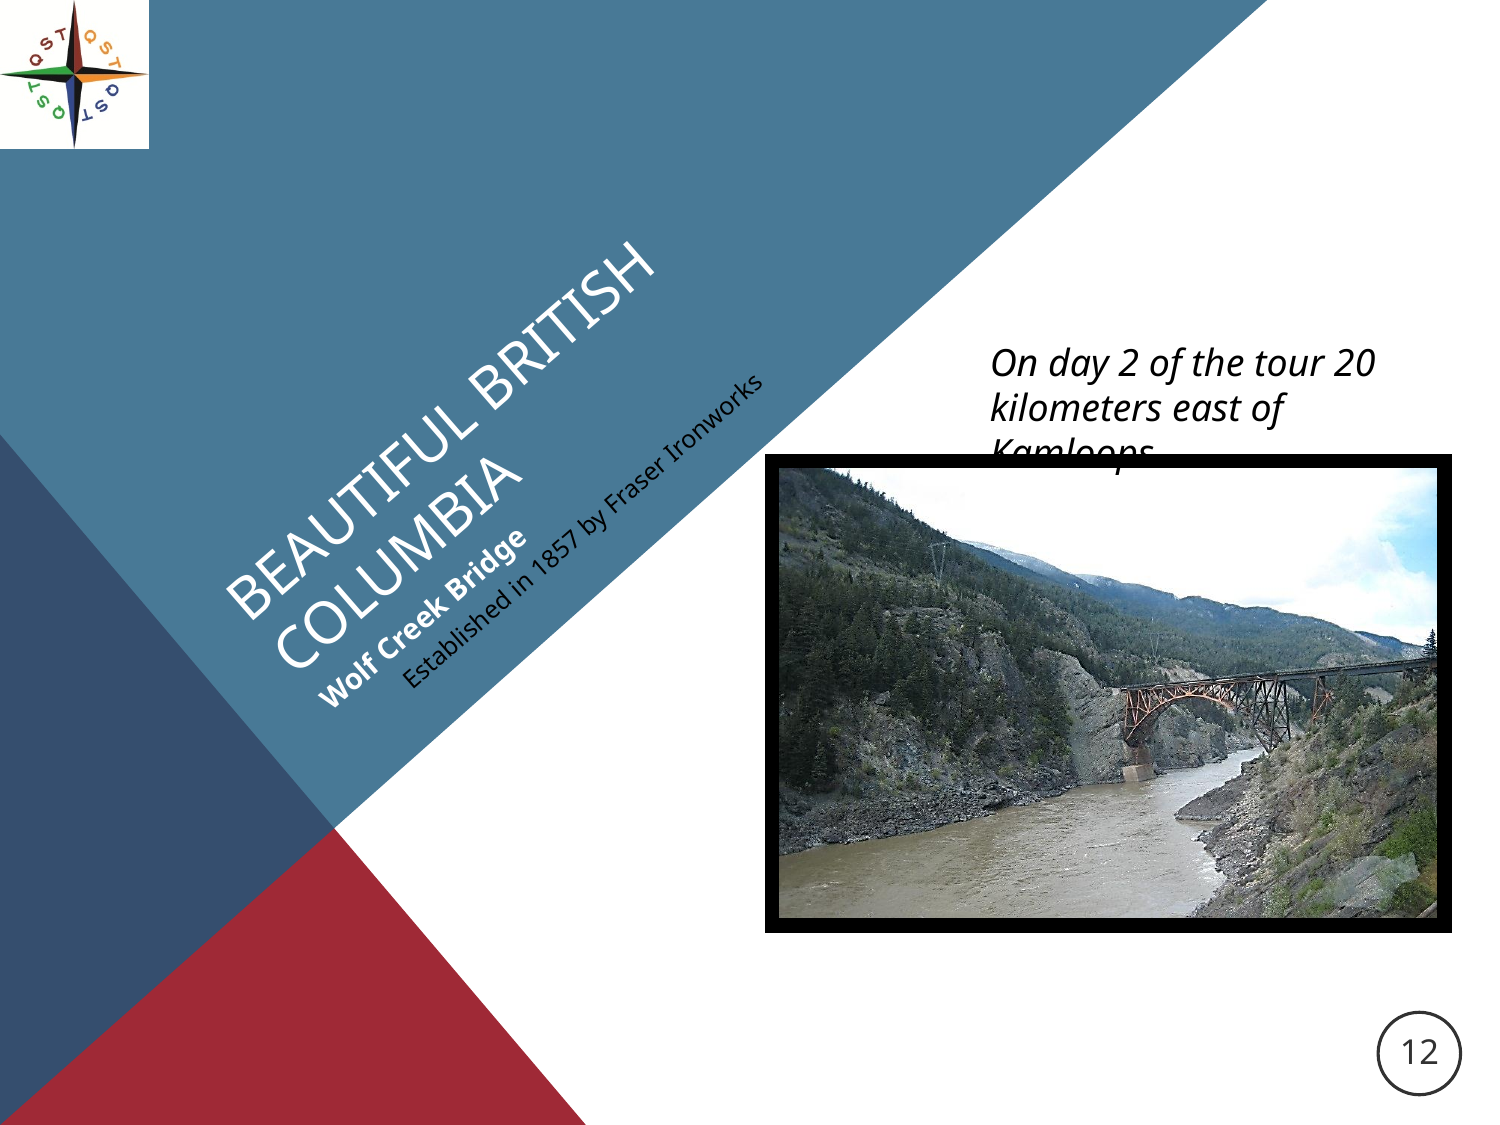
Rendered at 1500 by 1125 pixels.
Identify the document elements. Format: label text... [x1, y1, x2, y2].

picture [0, 0, 149, 149]
list Wolf Creek Bridge Established in 1857 by Fraser Ironworks [295, 70, 1081, 772]
text_box On day 2 of the tour 20 kilometers east of Kamloops [975, 331, 1463, 482]
title Beautiful British Columbia [174, 0, 938, 696]
slide_number 12 [1376, 1010, 1463, 1097]
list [778, 467, 1438, 919]
